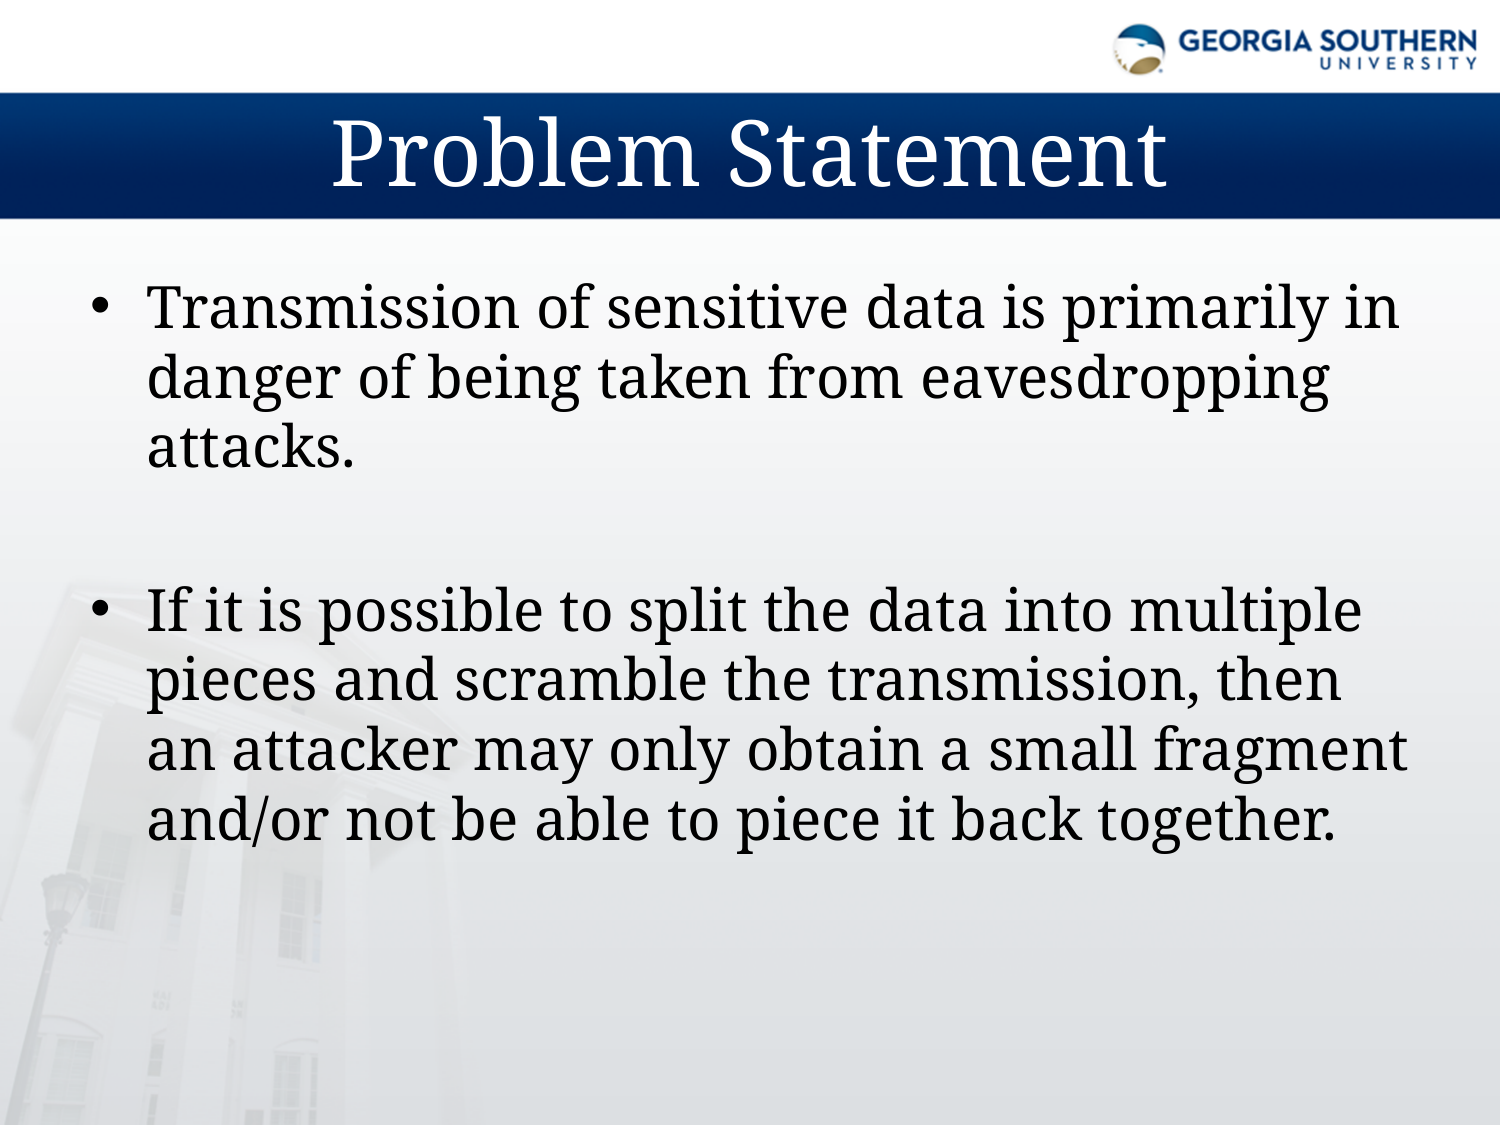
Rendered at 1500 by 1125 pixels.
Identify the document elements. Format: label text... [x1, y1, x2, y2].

title Problem Statement [75, 56, 1425, 244]
list Transmission of sensitive data is primarily in danger of being taken from eavesdropping attacks. If it is possible to split the data into multiple pieces and scramble the transmission, then an attacker may only obtain a small fragment and/or not be able to piece it back together. [75, 262, 1425, 1005]
picture [0, 0, 1500, 1125]
